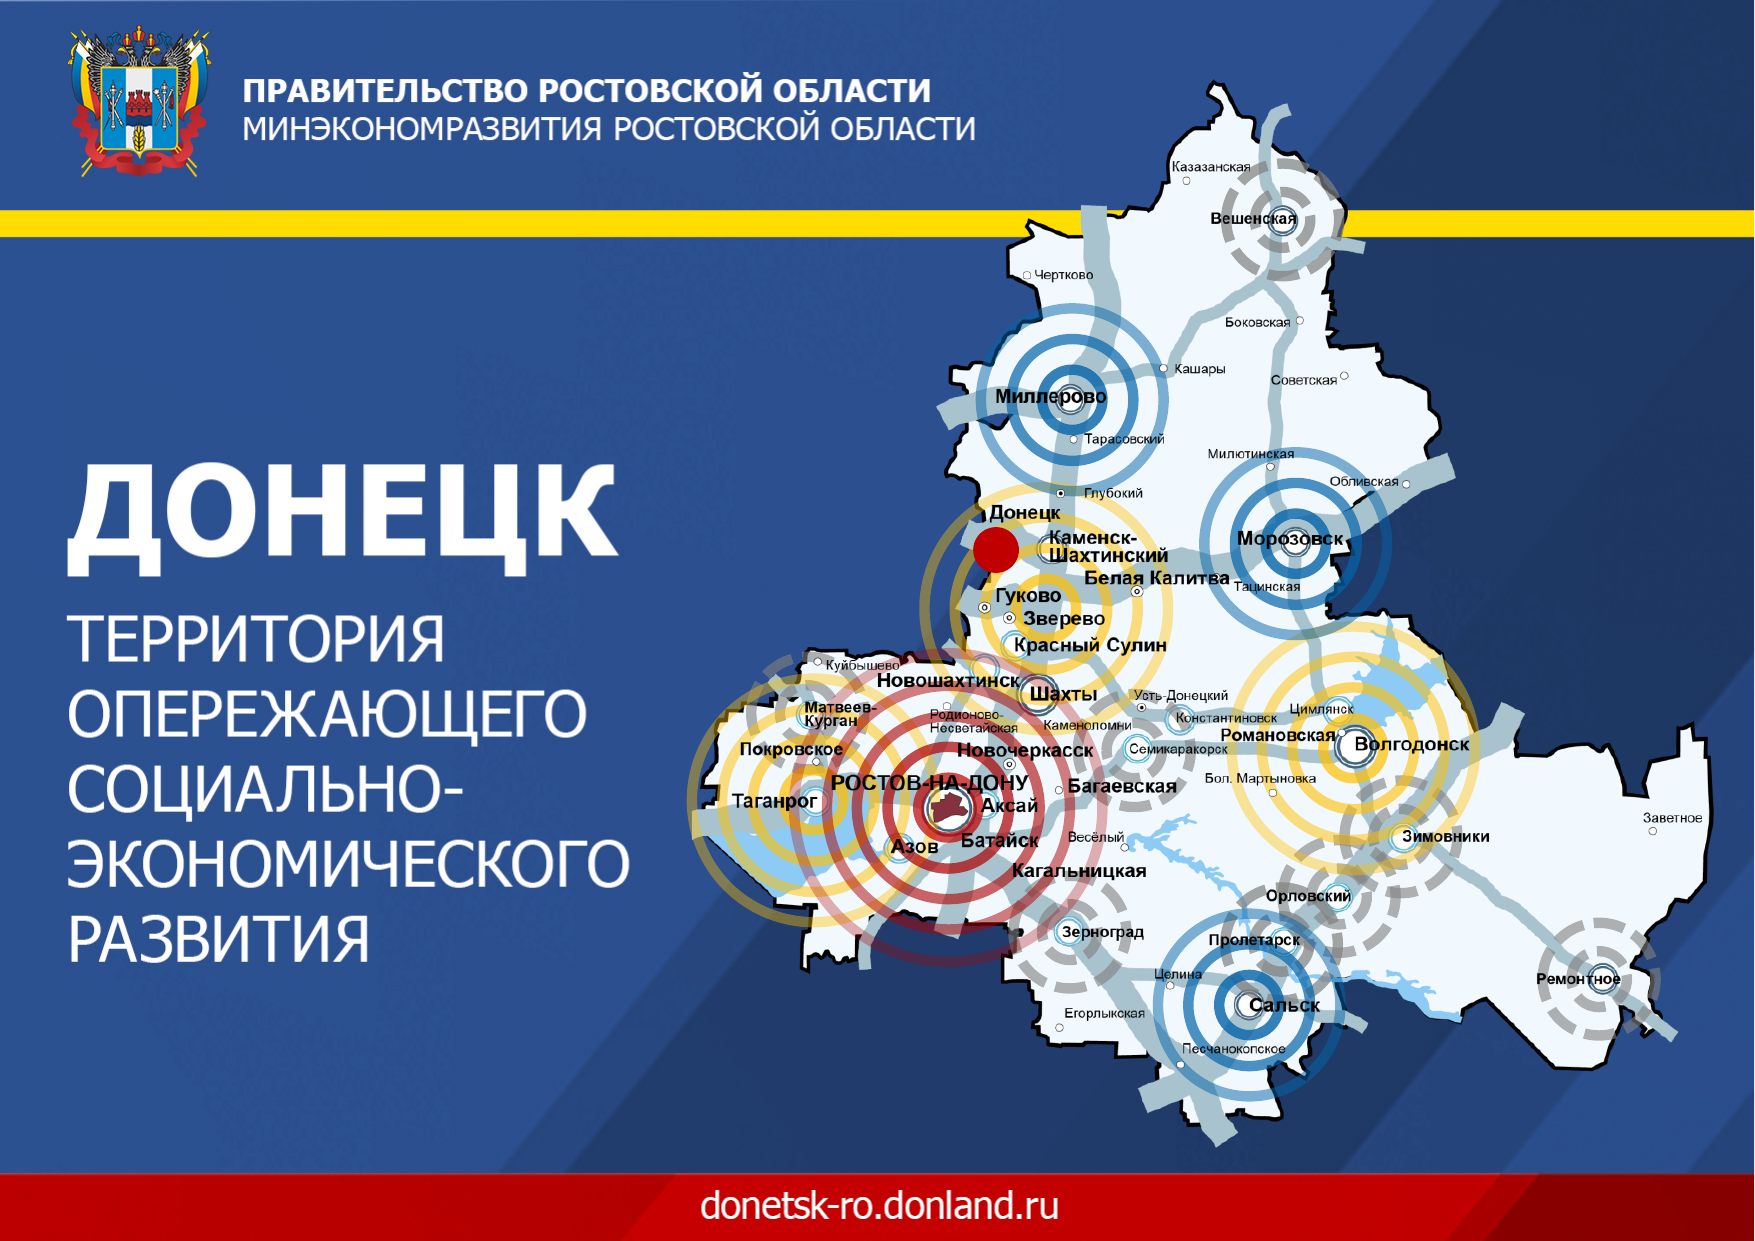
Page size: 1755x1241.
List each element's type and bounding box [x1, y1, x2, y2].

picture [0, 0, 1755, 1241]
text_box [691, 76, 1717, 1153]
